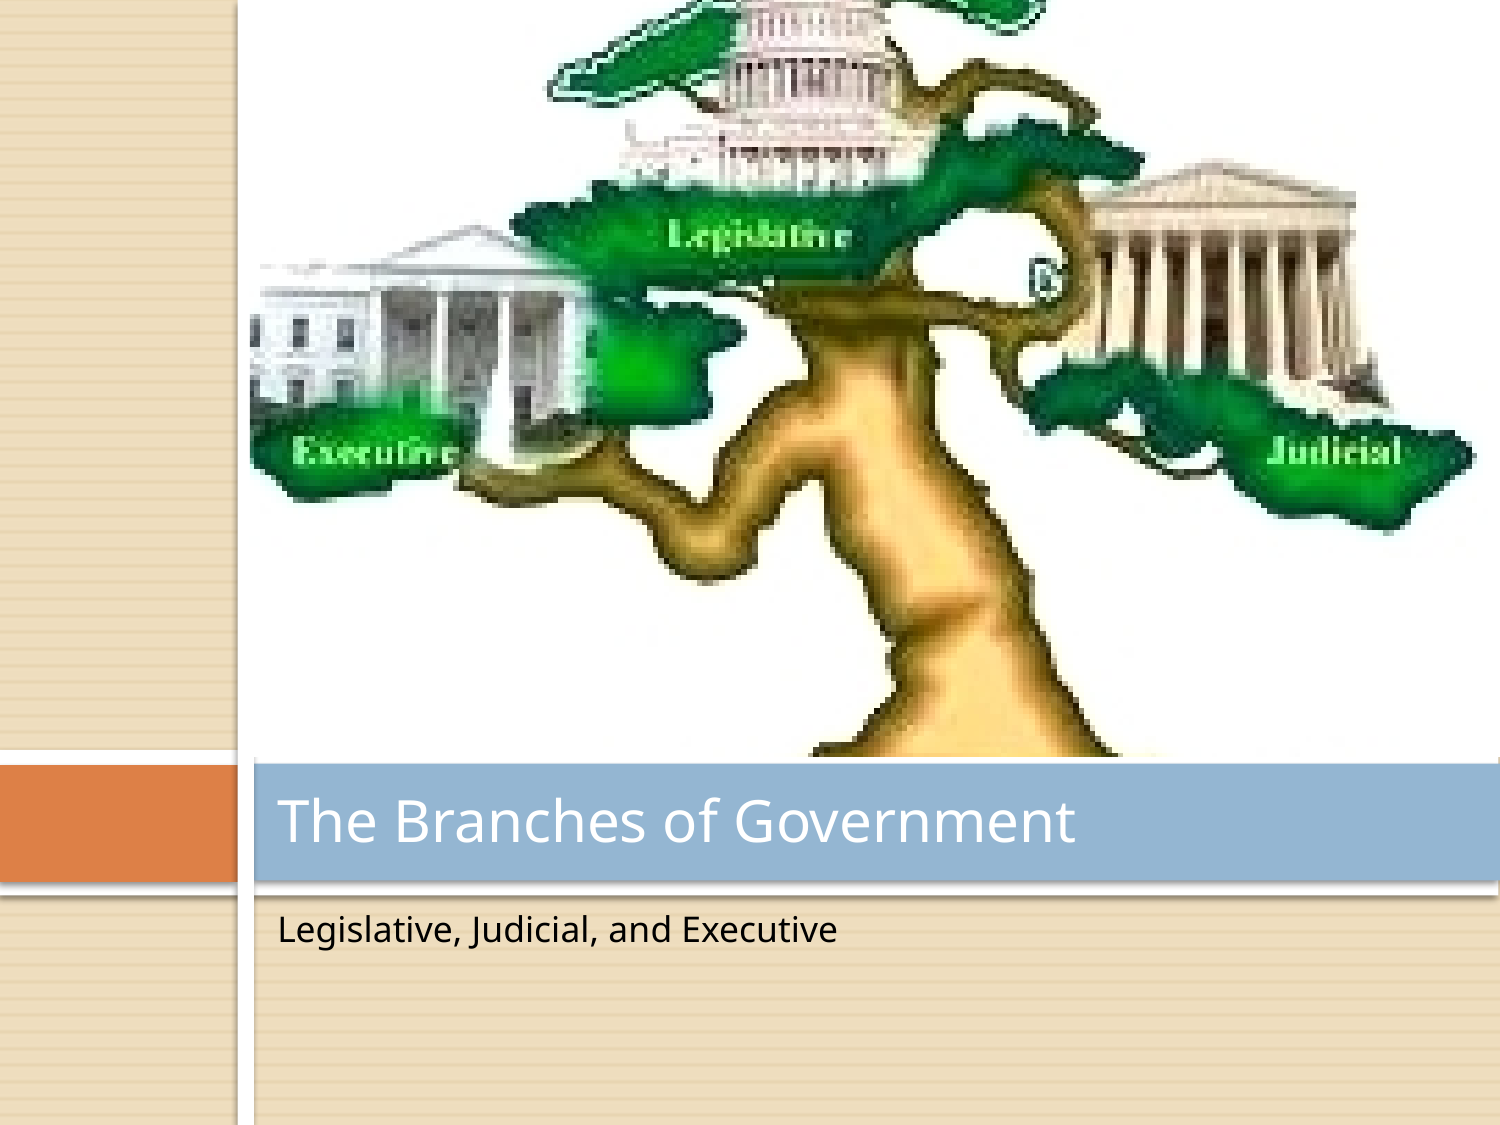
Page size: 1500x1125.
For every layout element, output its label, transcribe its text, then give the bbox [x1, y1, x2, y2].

title The Branches of Government [262, 767, 1463, 875]
list Legislative, Judicial, and Executive [262, 900, 1463, 1013]
picture [249, 0, 1500, 757]
